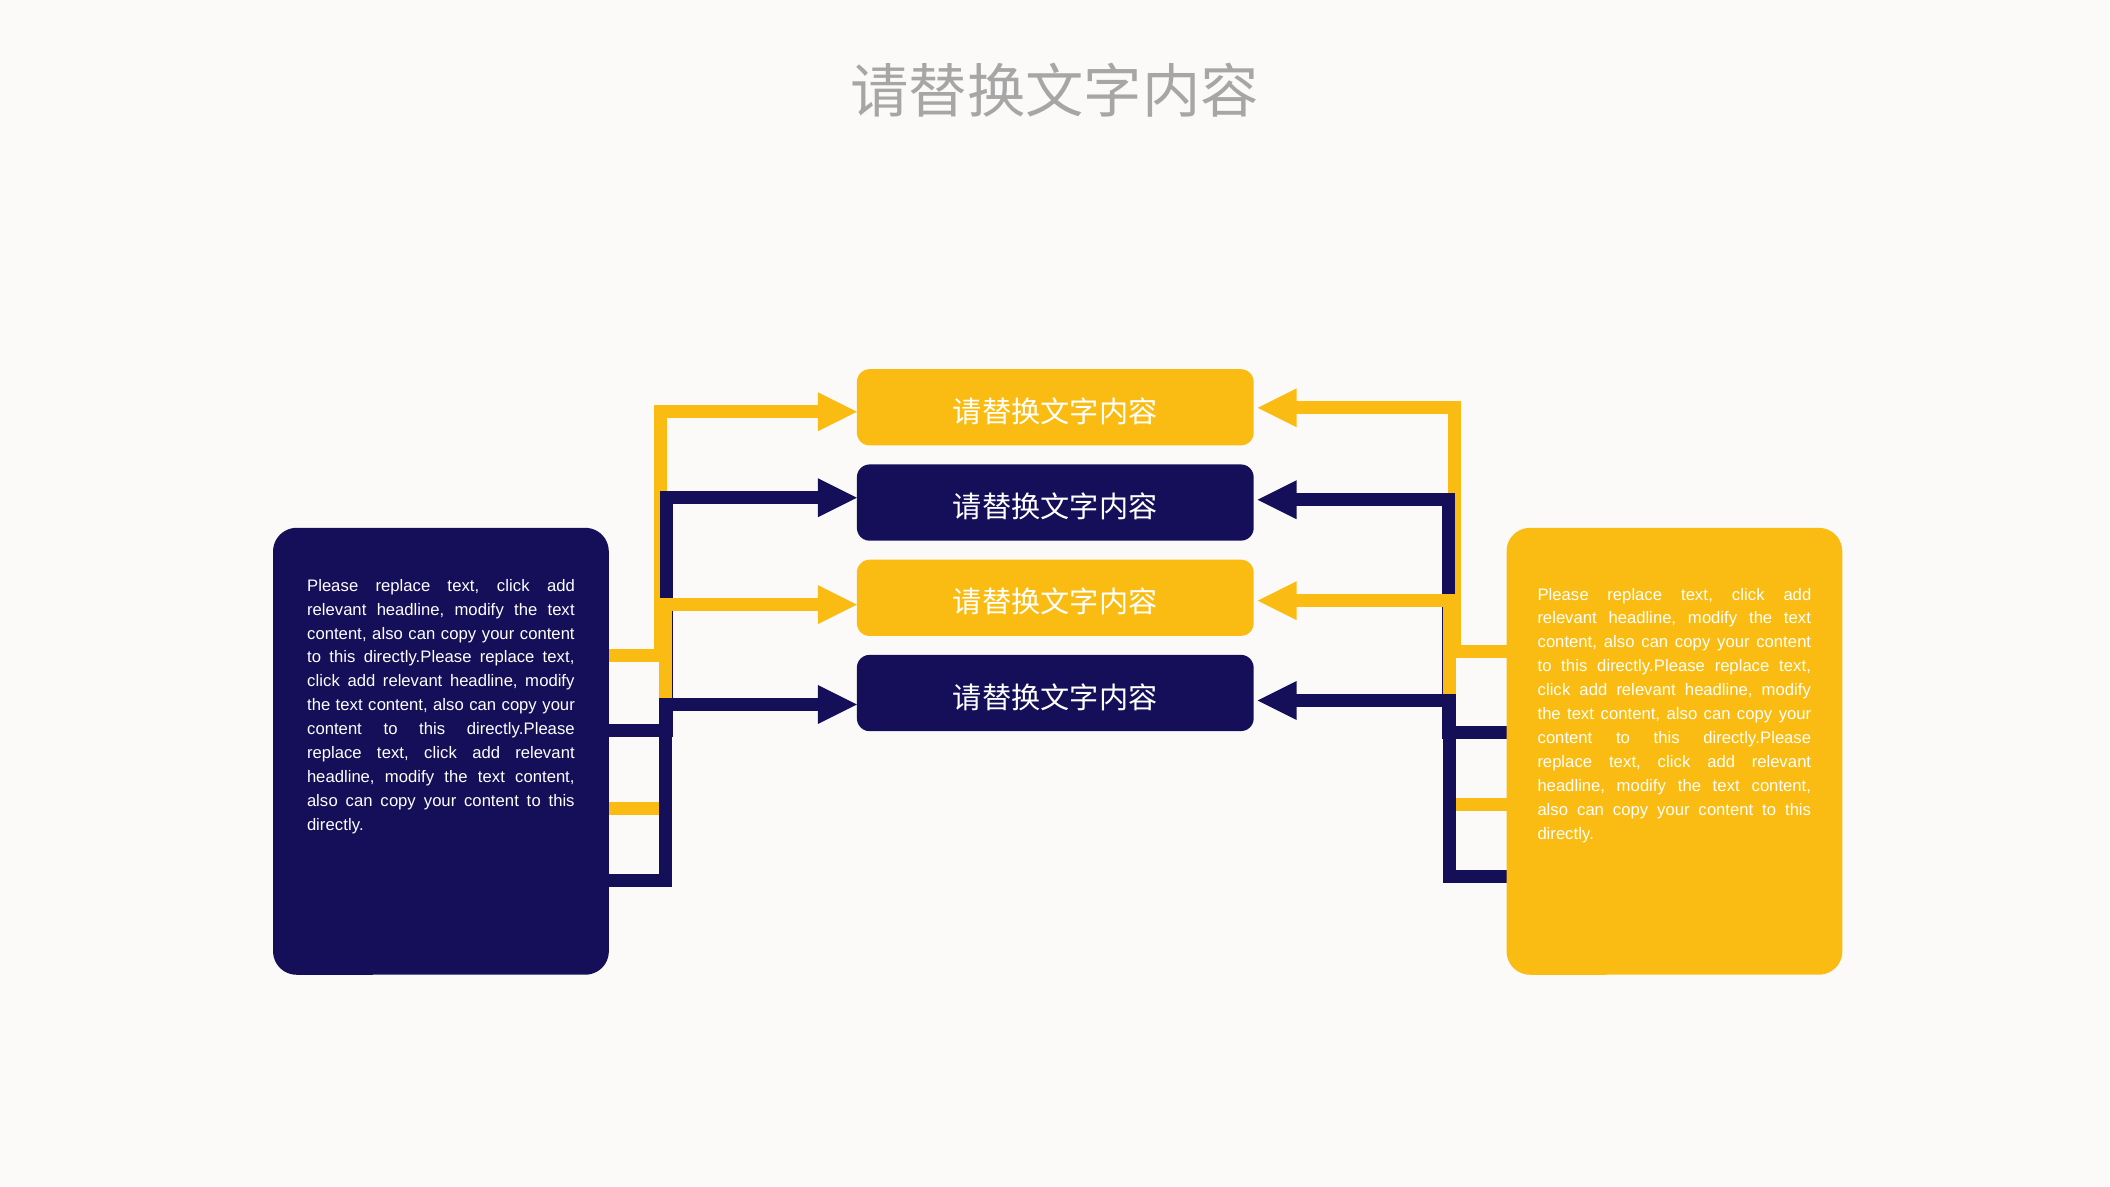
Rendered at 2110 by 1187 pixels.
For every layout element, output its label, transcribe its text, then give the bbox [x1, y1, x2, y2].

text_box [1257, 700, 1506, 877]
text_box 请替换文字内容 [857, 558, 1255, 637]
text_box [1257, 600, 1506, 700]
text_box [273, 527, 609, 975]
text_box 请替换文字内容 [857, 463, 1255, 542]
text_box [609, 604, 857, 704]
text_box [1257, 407, 1651, 527]
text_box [1506, 527, 1843, 975]
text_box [475, 497, 857, 604]
text_box 请替换文字内容 [855, 368, 1255, 447]
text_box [463, 411, 857, 527]
text_box 请替换文字内容 [857, 653, 1255, 733]
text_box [609, 704, 857, 881]
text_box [1257, 499, 1640, 600]
text_box 请替换文字内容 [820, 32, 1289, 124]
